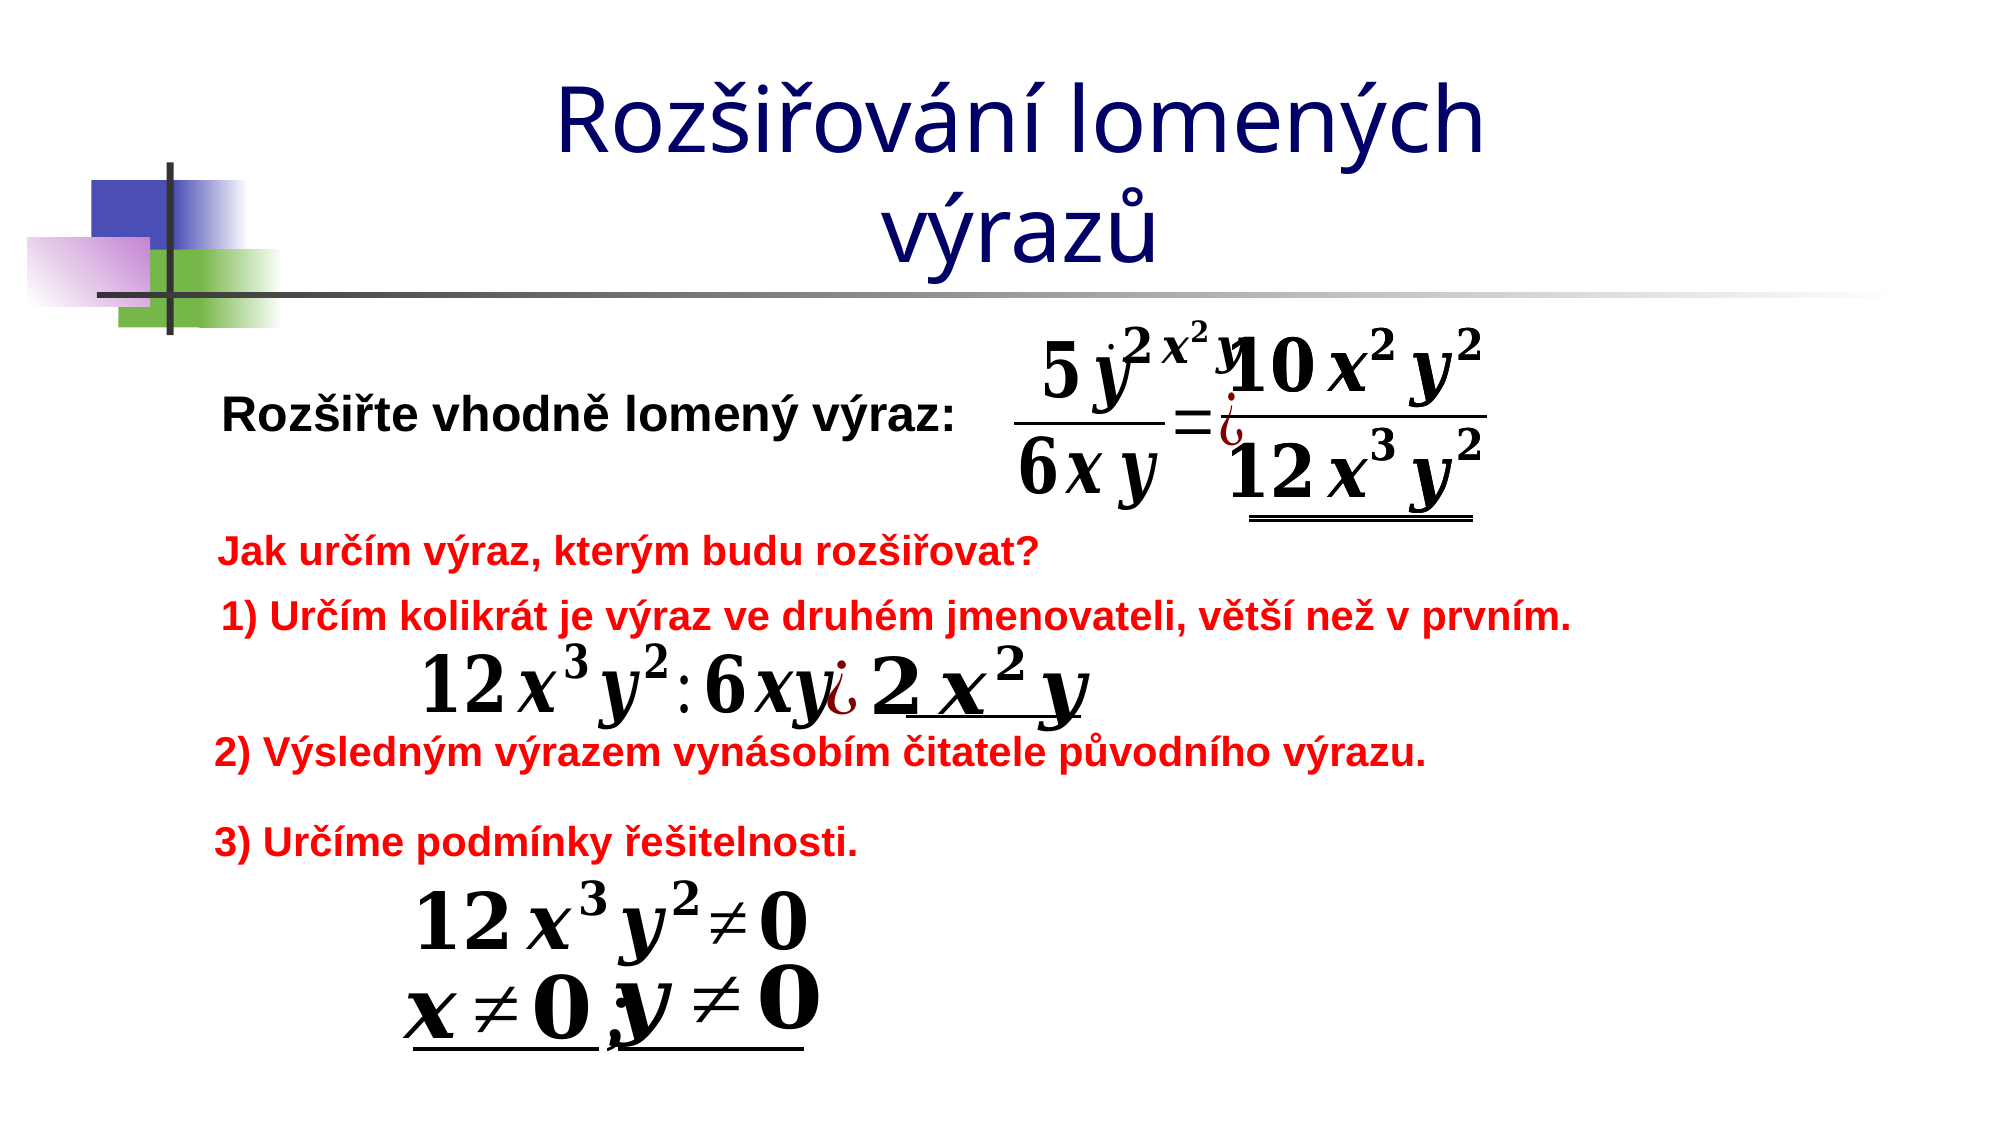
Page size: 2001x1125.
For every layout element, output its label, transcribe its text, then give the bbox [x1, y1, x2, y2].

text_box Rozšiřte vhodně lomený výraz: [206, 374, 1040, 449]
text_box 2) Výsledným výrazem vynásobím čitatele původního výrazu. [199, 716, 1495, 782]
text_box Jak určím výraz, kterým budu rozšiřovat? [202, 516, 1056, 581]
text_box 1) Určím kolikrát je výraz ve druhém jmenovateli, větší než v prvním. [205, 581, 1587, 647]
text_box 3) Určíme podmínky řešitelnosti. [199, 807, 897, 873]
title Rozšiřování lomených výrazů [416, 113, 1627, 228]
